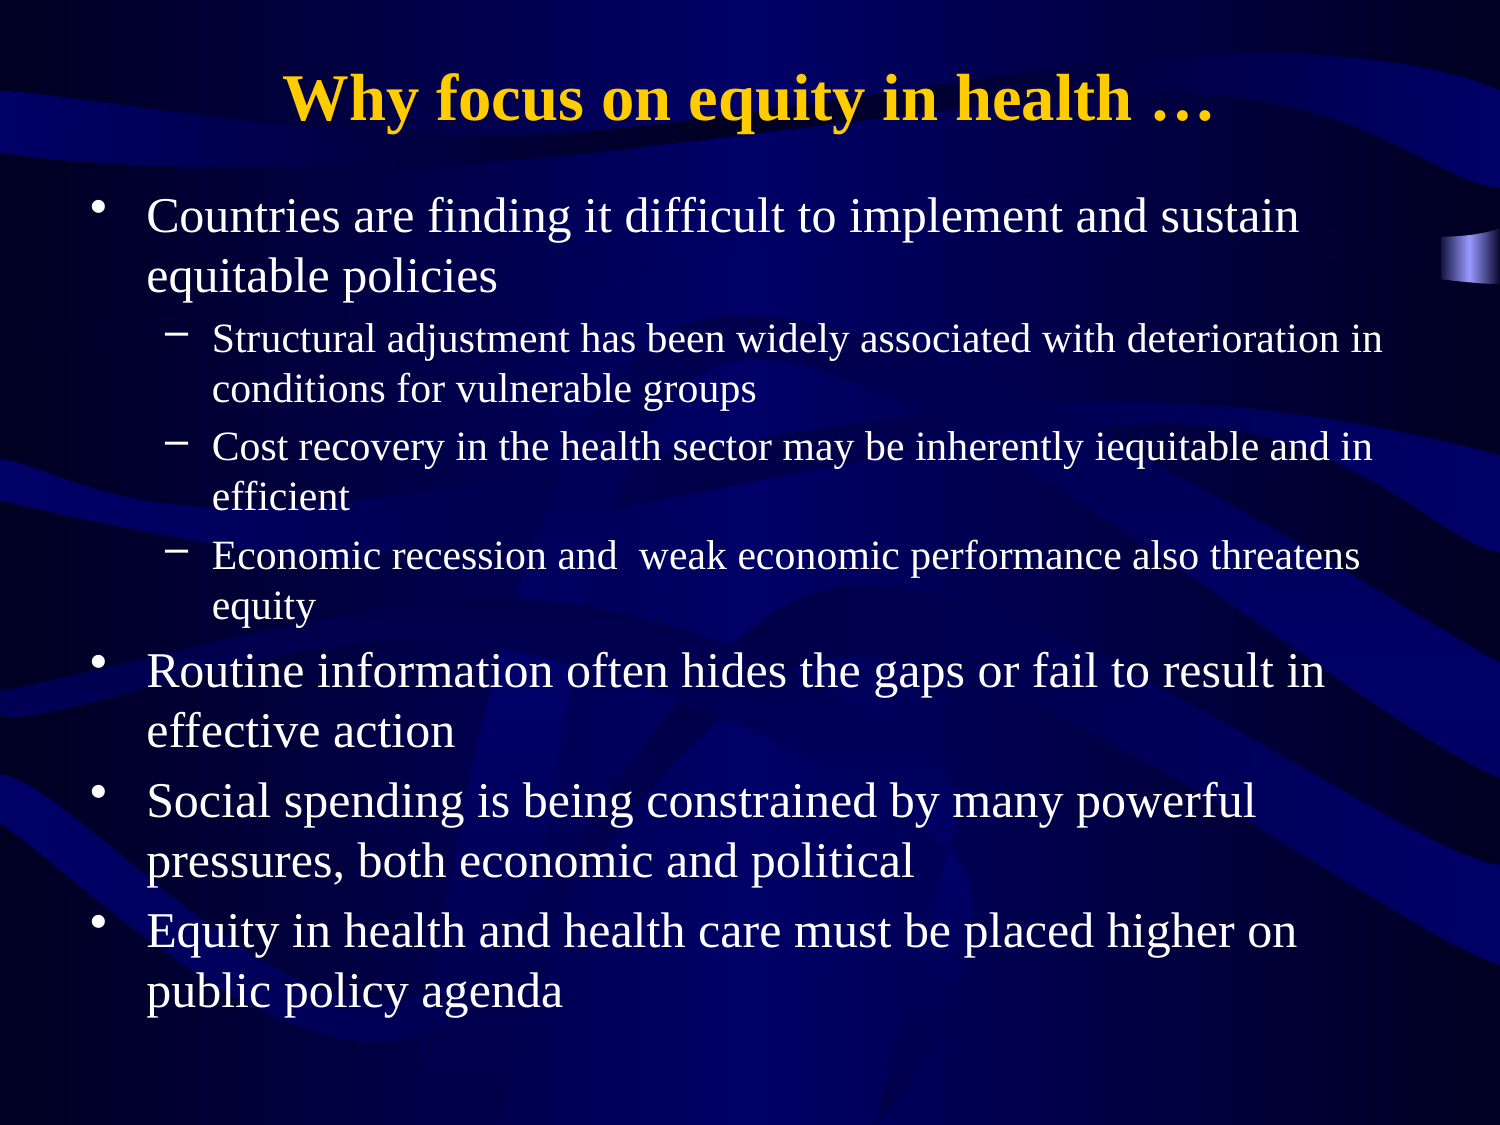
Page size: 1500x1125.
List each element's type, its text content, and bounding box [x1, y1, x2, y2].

title Why focus on equity in health … [74, 0, 1426, 174]
list Countries are finding it difficult to implement and sustain equitable policies Structural adjustment has been widely associated with deterioration in conditions for vulnerable groups Cost recovery in the health sector may be inherently iequitable and in efficient Economic recession and weak economic performance also threatens equity Routine information often hides the gaps or fail to result in effective action Social spending is being constrained by many powerful pressures, both economic and political Equity in health and health care must be placed higher on public policy agenda [74, 174, 1426, 918]
